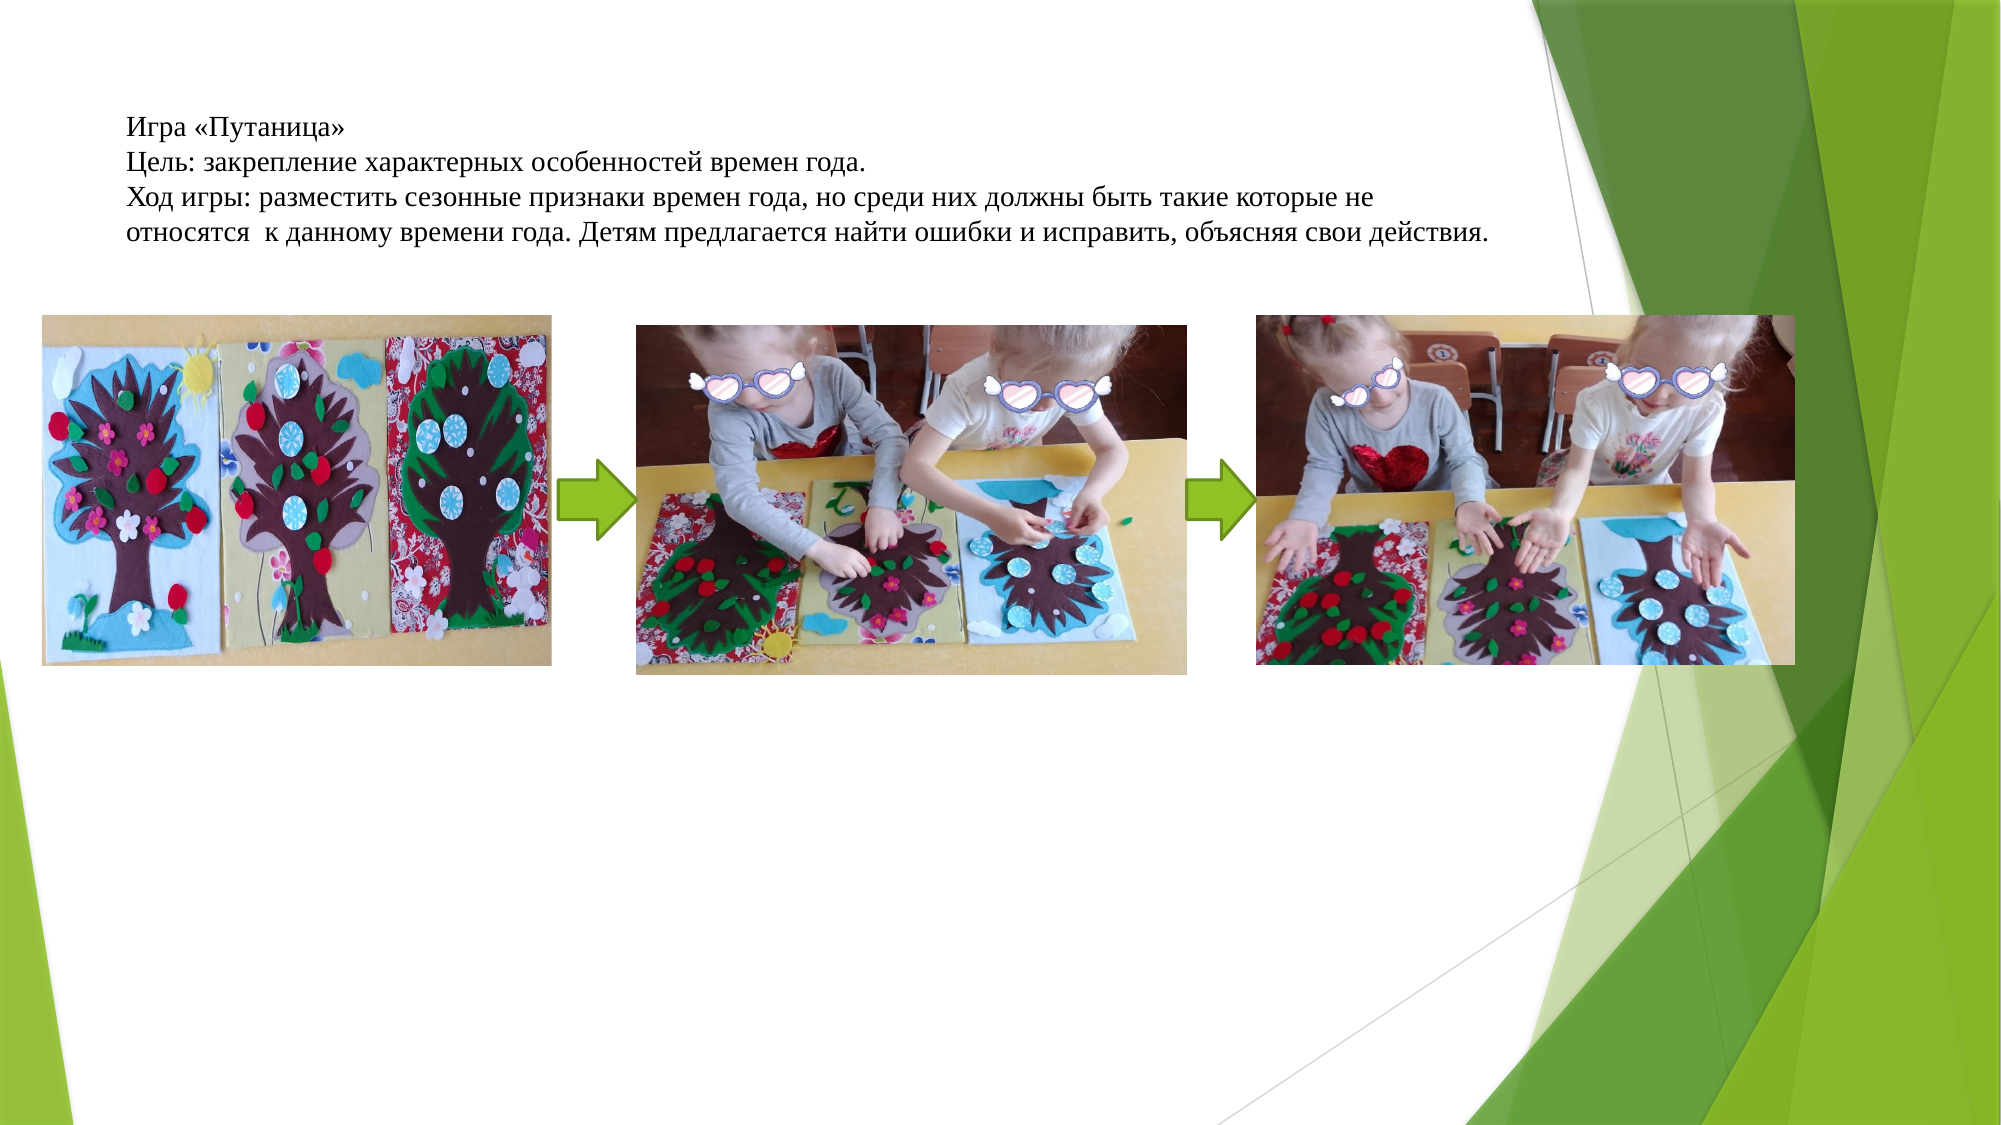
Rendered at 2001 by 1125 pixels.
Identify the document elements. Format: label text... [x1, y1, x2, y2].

title Игра «Путаница» Цель: закрепление характерных особенностей времен года. Ход игры: разместить сезонные признаки времен года, но среди них должны быть такие которые не относятся к данному времени года. Детям предлагается найти ошибки и исправить, объясняя свои действия. [111, 99, 1522, 317]
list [41, 315, 552, 667]
picture [636, 324, 1188, 675]
text_box [1193, 458, 1250, 541]
picture [1255, 315, 1795, 666]
text_box [556, 458, 631, 541]
